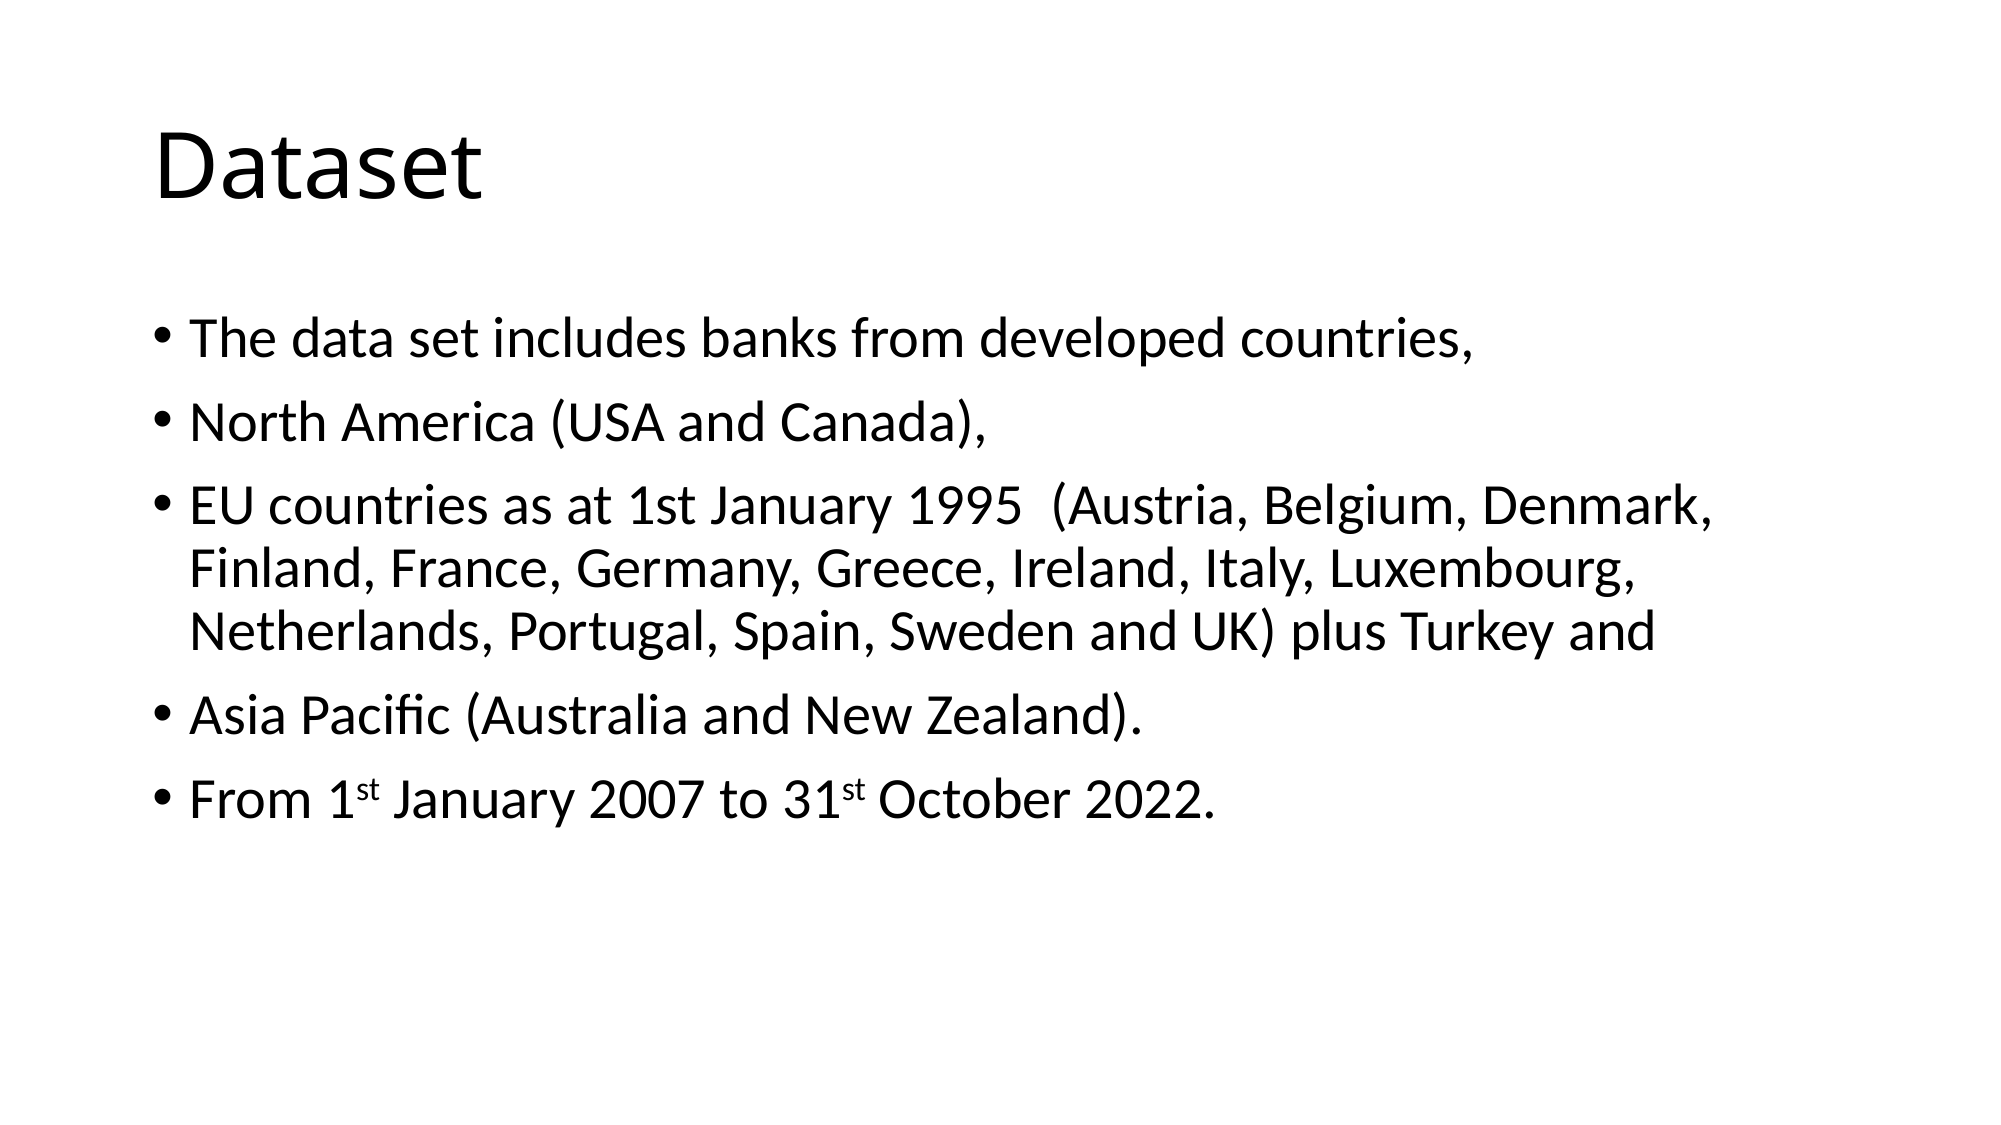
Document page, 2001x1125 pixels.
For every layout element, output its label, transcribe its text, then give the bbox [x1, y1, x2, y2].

title Dataset [137, 59, 1863, 278]
list The data set includes banks from developed countries, North America (USA and Canada), EU countries as at 1st January 1995 (Austria, Belgium, Denmark, Finland, France, Germany, Greece, Ireland, Italy, Luxembourg, Netherlands, Portugal, Spain, Sweden and UK) plus Turkey and Asia Pacific (Australia and New Zealand). From 1st January 2007 to 31st October 2022. [137, 299, 1863, 1014]
